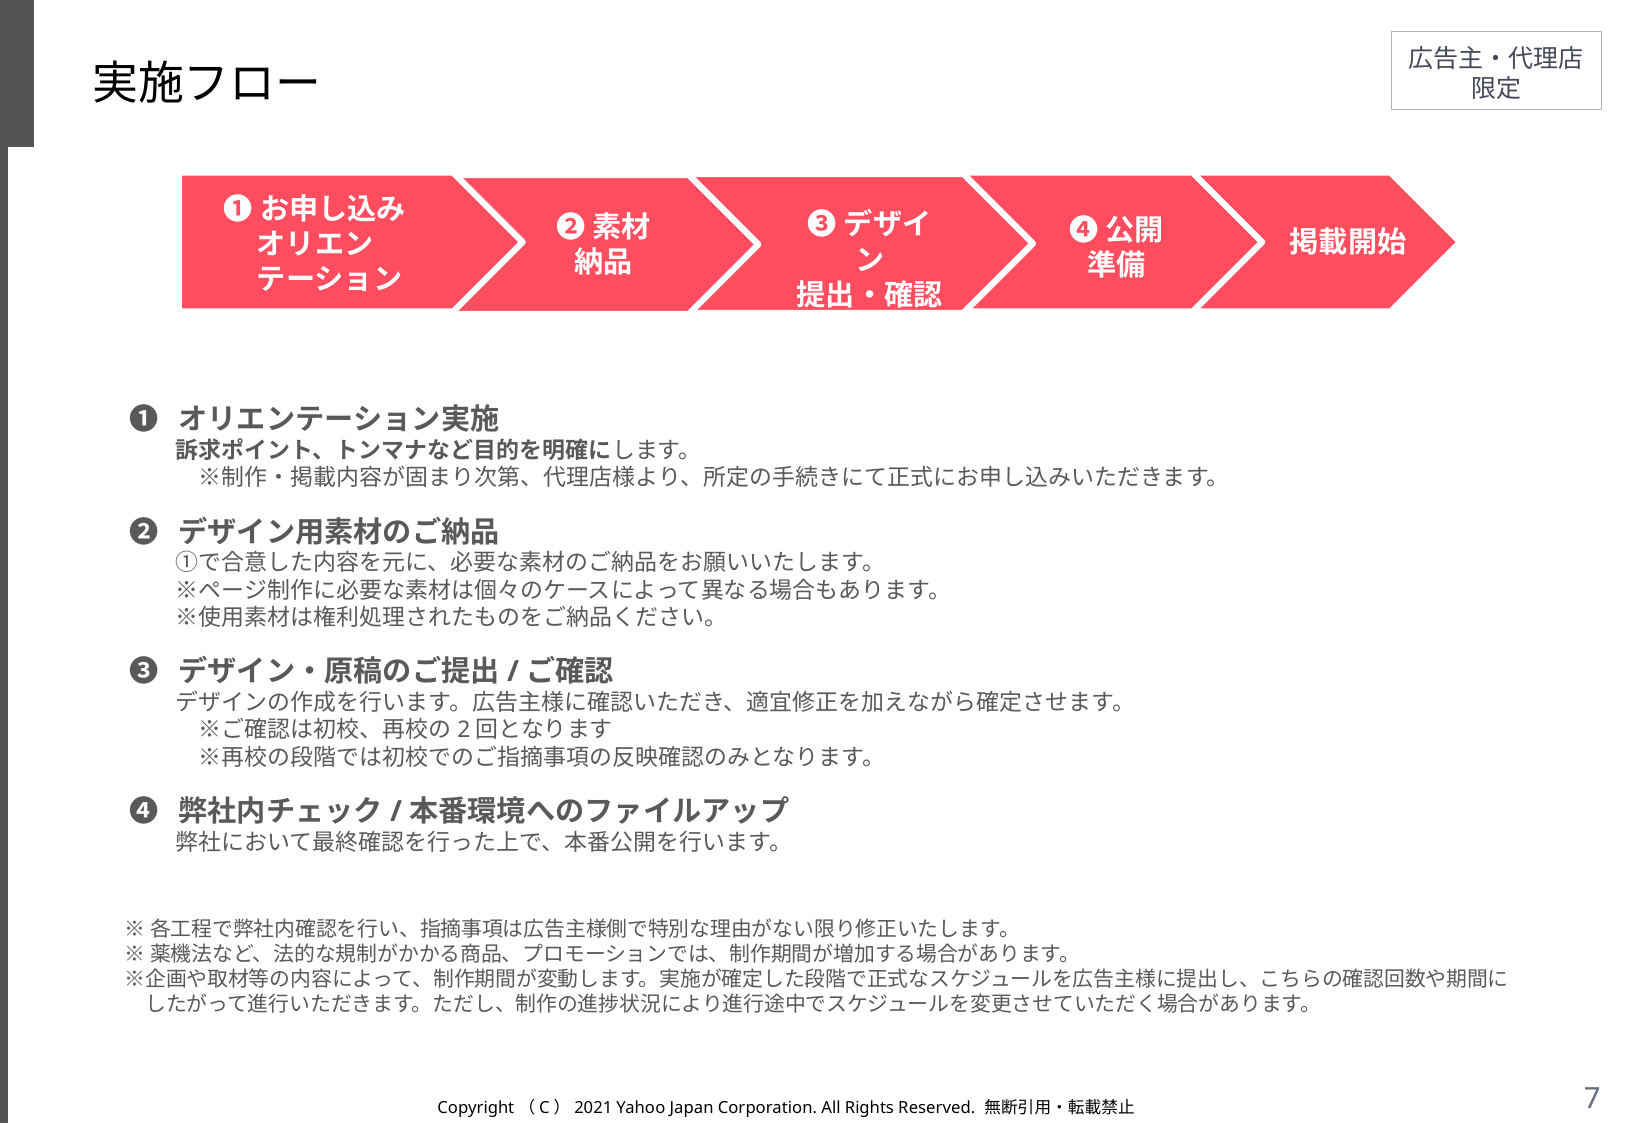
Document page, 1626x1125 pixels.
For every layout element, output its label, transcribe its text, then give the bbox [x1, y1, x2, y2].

title 実施フロー [77, 46, 1389, 118]
footer Copyright（C）2021 Yahoo Japan Corporation. All Rights Reserved. 無断引用・転載禁止 [422, 1089, 1167, 1125]
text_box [129, 172, 1461, 315]
text_box ❶ オリエンテーション実施 訴求ポイント、トンマナなど目的を明確にします。 ※制作・掲載内容が固まり次第、代理店様より、所定の手続きにて正式にお申し込みいただきます。 ❷ デザイン用素材のご納品 ①で合意した内容を元に、必要な素材のご納品をお願いいたします。 ※ページ制作に必要な素材は個々のケースによって異なる場合もあります。 ※使用素材は権利処理されたものをご納品ください。 ❸ デザイン・原稿のご提出/ご確認 デザインの作成を行います。広告主様に確認いただき、適宜修正を加えながら確定させます。 ※ご確認は初校、再校の2回となります ※再校の段階では初校でのご指摘事項の反映確認のみとなります。 ❹ 弊社内チェック/本番環境へのファイルアップ 弊社において最終確認を行った上で、本番公開を行います。 [114, 393, 1548, 863]
text_box ※各工程で弊社内確認を行い、指摘事項は広告主様側で特別な理由がない限り修正いたします。 ※薬機法など、法的な規制がかかる商品、プロモーションでは、制作期間が増加する場合があります。 ※企画や取材等の内容によって、制作期間が変動します。実施が確定した段階で正式なスケジュールを広告主様に提出し、こちらの確認回数や期間に したがって進行いただきます。ただし、制作の進捗状況により進行途中でスケジュールを変更させていただく場合があります。 [109, 907, 1550, 1048]
